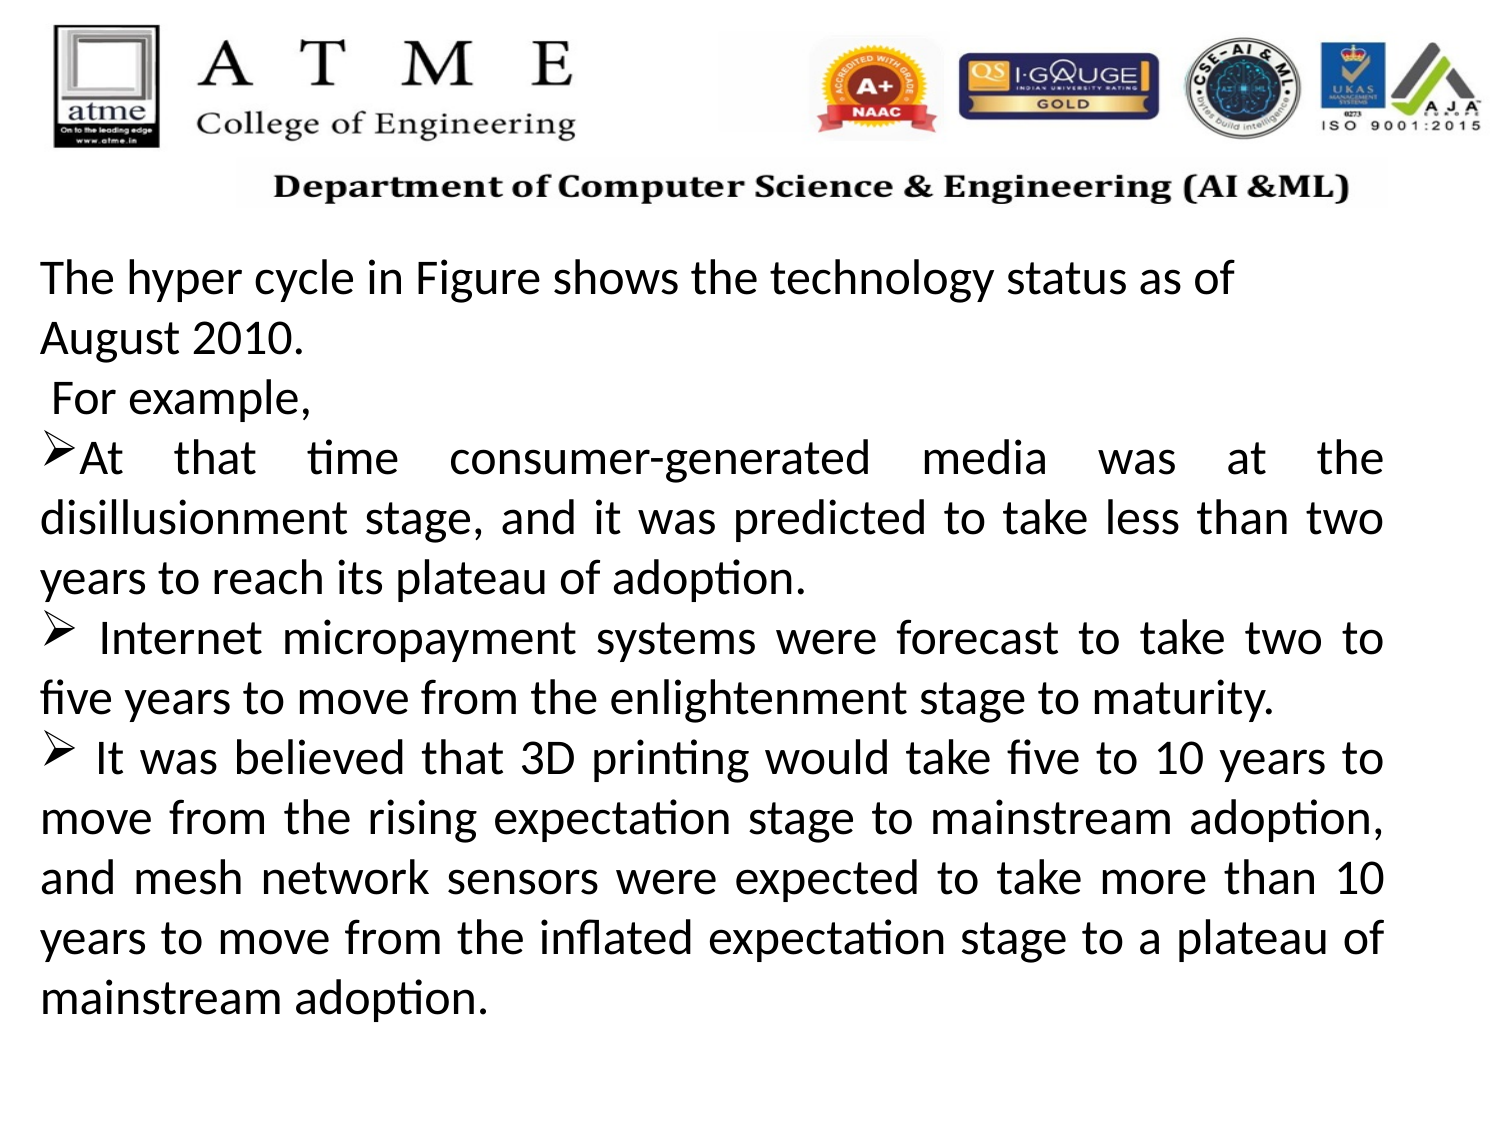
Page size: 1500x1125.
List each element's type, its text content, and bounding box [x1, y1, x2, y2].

text_box The hyper cycle in Figure shows the technology status as of August 2010. For example, At that time consumer-generated media was at the disillusionment stage, and it was predicted to take less than two years to reach its plateau of adoption. Internet micropayment systems were forecast to take two to five years to move from the enlightenment stage to maturity. It was believed that 3D printing would take five to 10 years to move from the rising expectation stage to mainstream adoption, and mesh network sensors were expected to take more than 10 years to move from the inflated expectation stage to a plateau of mainstream adoption. [24, 237, 1400, 1033]
picture [24, 0, 1500, 226]
